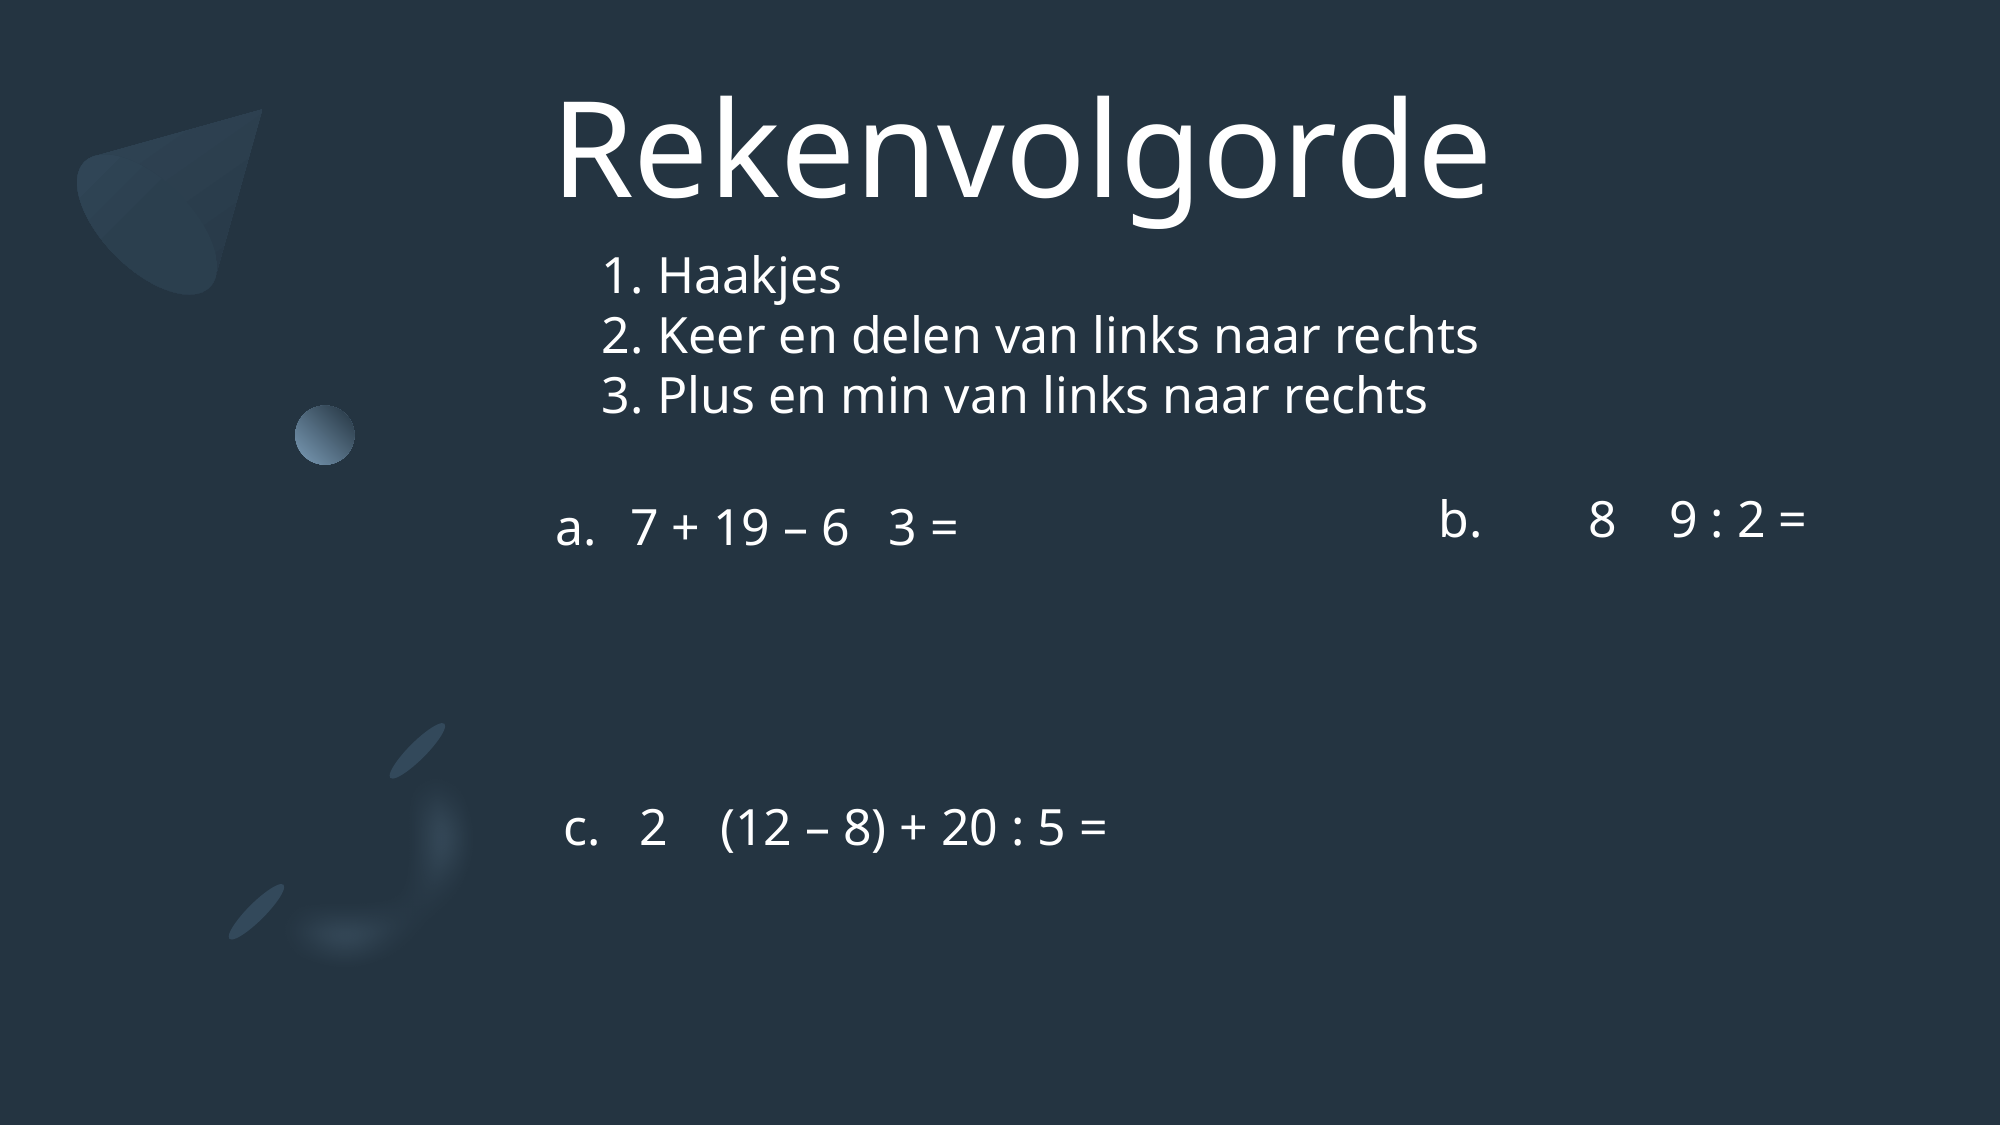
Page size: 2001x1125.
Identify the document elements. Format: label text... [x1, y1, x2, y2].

text_box Haakjes Keer en delen van links naar rechts Plus en min van links naar rechts [586, 236, 1782, 432]
title Rekenvolgorde [551, 63, 1910, 549]
